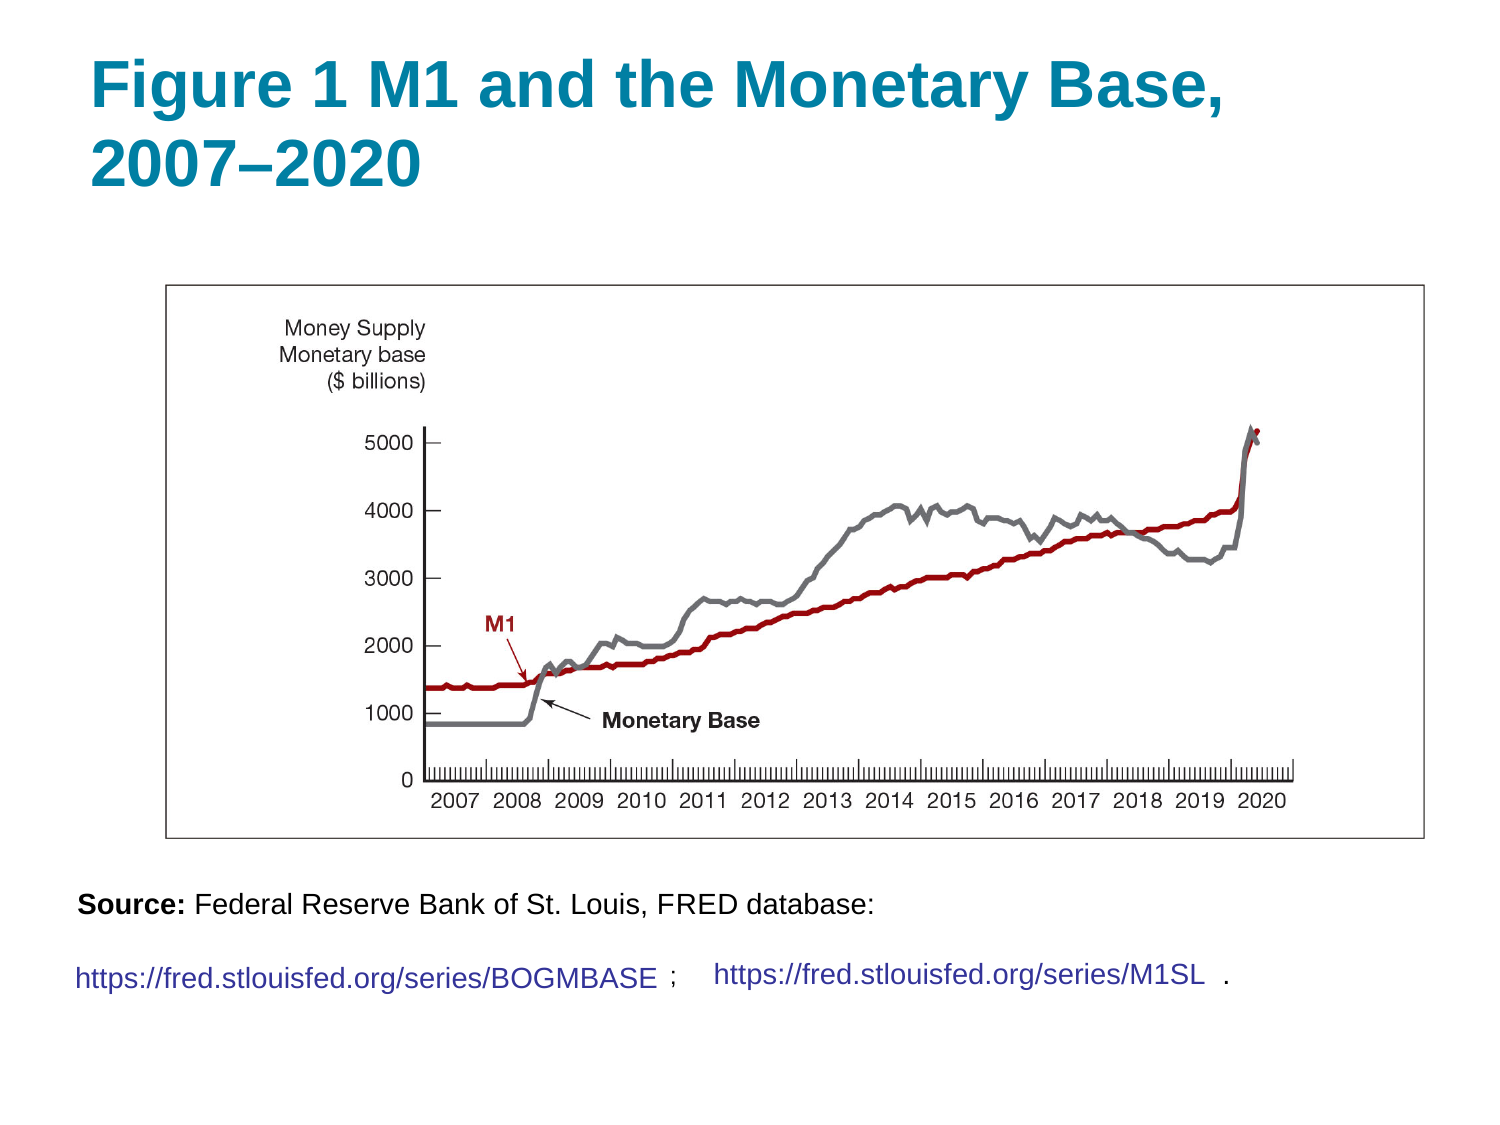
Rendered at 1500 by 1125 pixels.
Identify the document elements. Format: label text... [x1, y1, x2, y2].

list https://fred.stlouisfed.org/series/BOGMBASE [75, 959, 663, 1006]
list https://fred.stlouisfed.org/series/M1SL [713, 955, 1210, 1004]
title Figure 1 M1 and the Monetary Base, 2007–2020 [75, 35, 1425, 216]
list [165, 284, 1426, 839]
list Source: Federal Reserve Bank of St. Louis, F R E D database: [77, 870, 888, 934]
list ; [669, 959, 689, 1006]
list . [1222, 955, 1247, 996]
